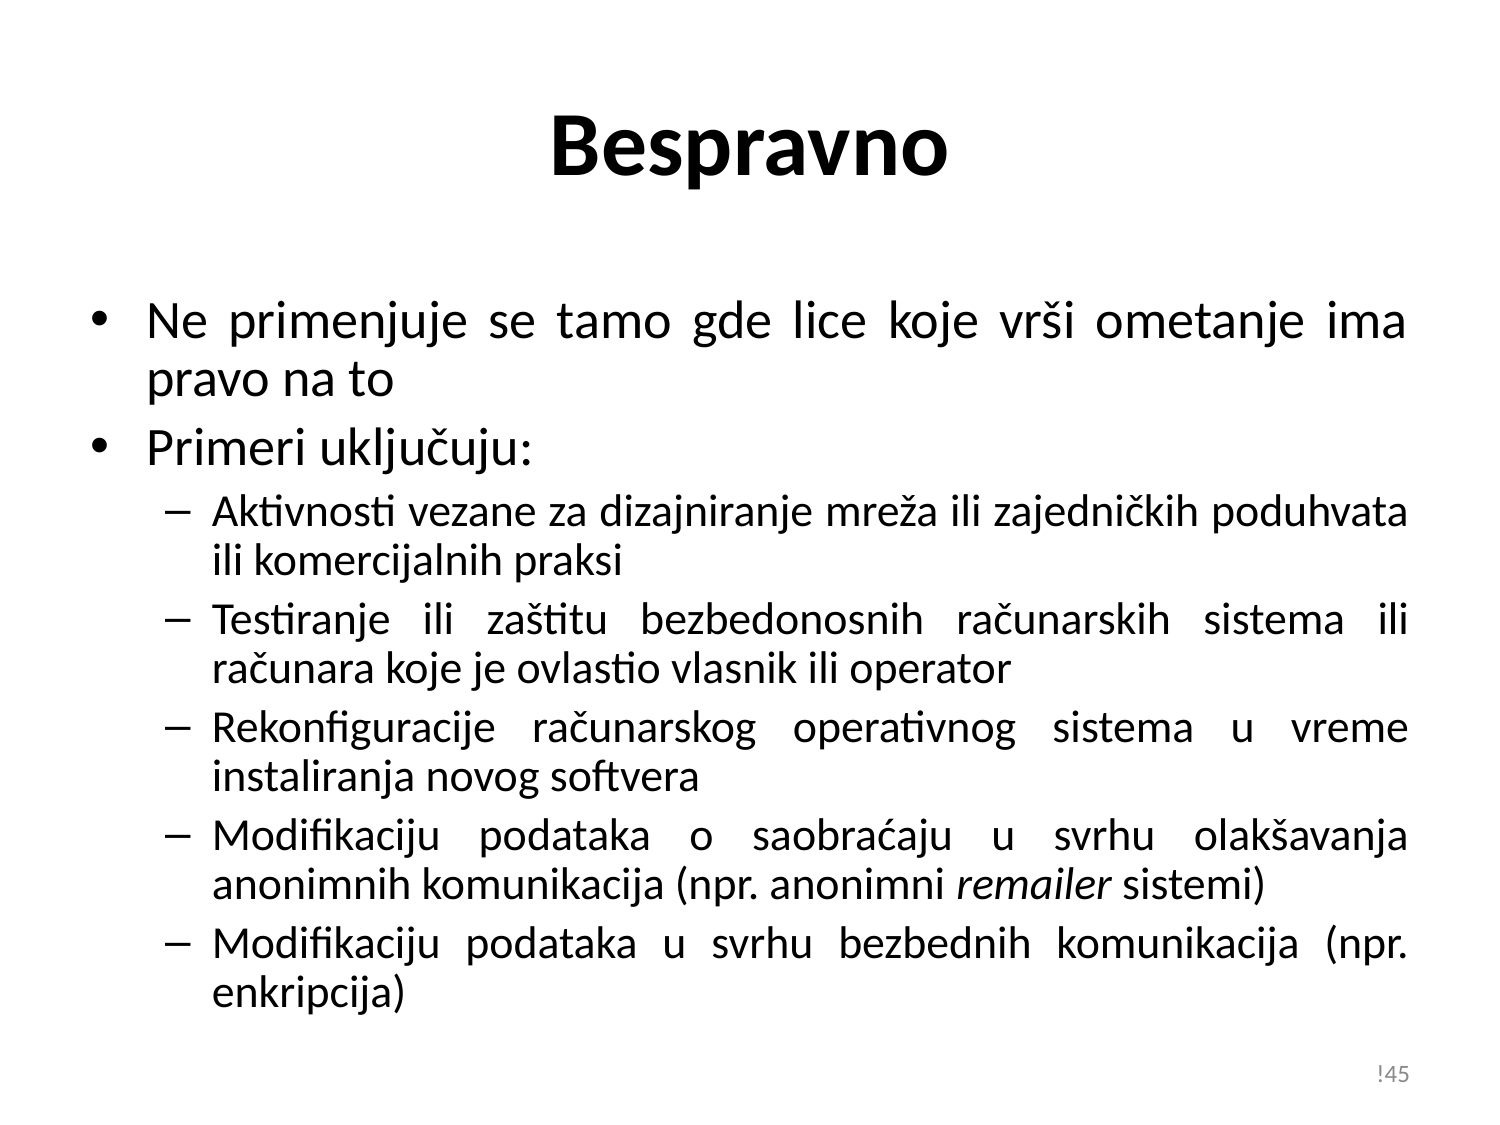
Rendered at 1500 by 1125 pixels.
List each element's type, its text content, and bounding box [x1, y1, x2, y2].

slide_number !45 [1074, 1042, 1425, 1103]
title Bespravno [74, 44, 1426, 233]
list Ne primenjuje se tamo gde lice koje vrši ometanje ima pravo na to Primeri uključuju: Aktivnosti vezane za dizajniranje mreža ili zajedničkih poduhvata ili komercijalnih praksi Testiranje ili zaštitu bezbedonosnih računarskih sistema ili računara koje je ovlastio vlasnik ili operator Rekonfiguracije računarskog operativnog sistema u vreme instaliranja novog softvera Modifikaciju podataka o saobraćaju u svrhu olakšavanja anonimnih komunikacija (npr. anonimni remailer sistemi) Modifikaciju podataka u svrhu bezbednih komunikacija (npr. enkripcija) [74, 283, 1426, 849]
